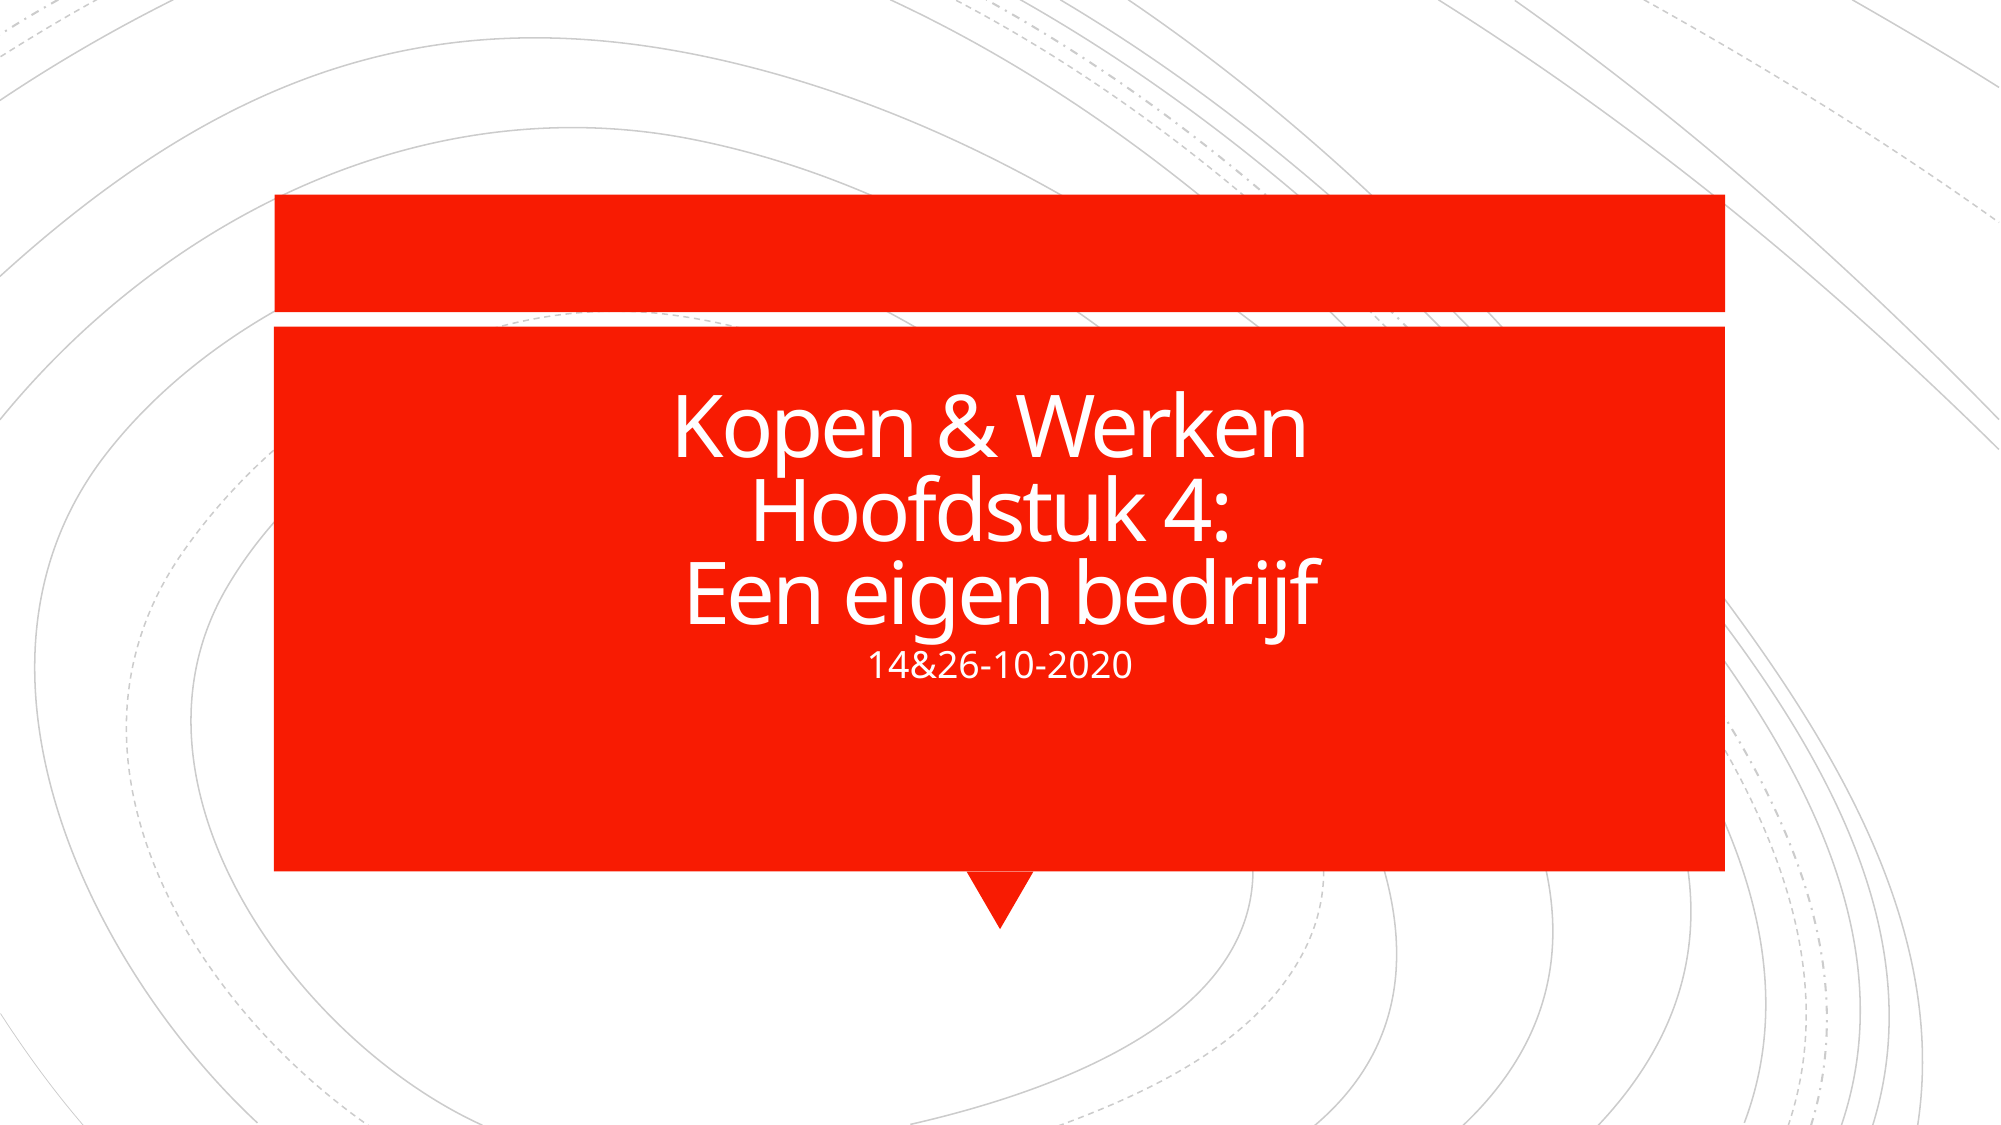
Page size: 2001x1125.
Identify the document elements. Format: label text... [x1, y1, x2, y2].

subtitle 14&26-10-2020 [288, 640, 1712, 858]
title Kopen & Werken Hoofdstuk 4: Een eigen bedrijf [288, 353, 1713, 641]
